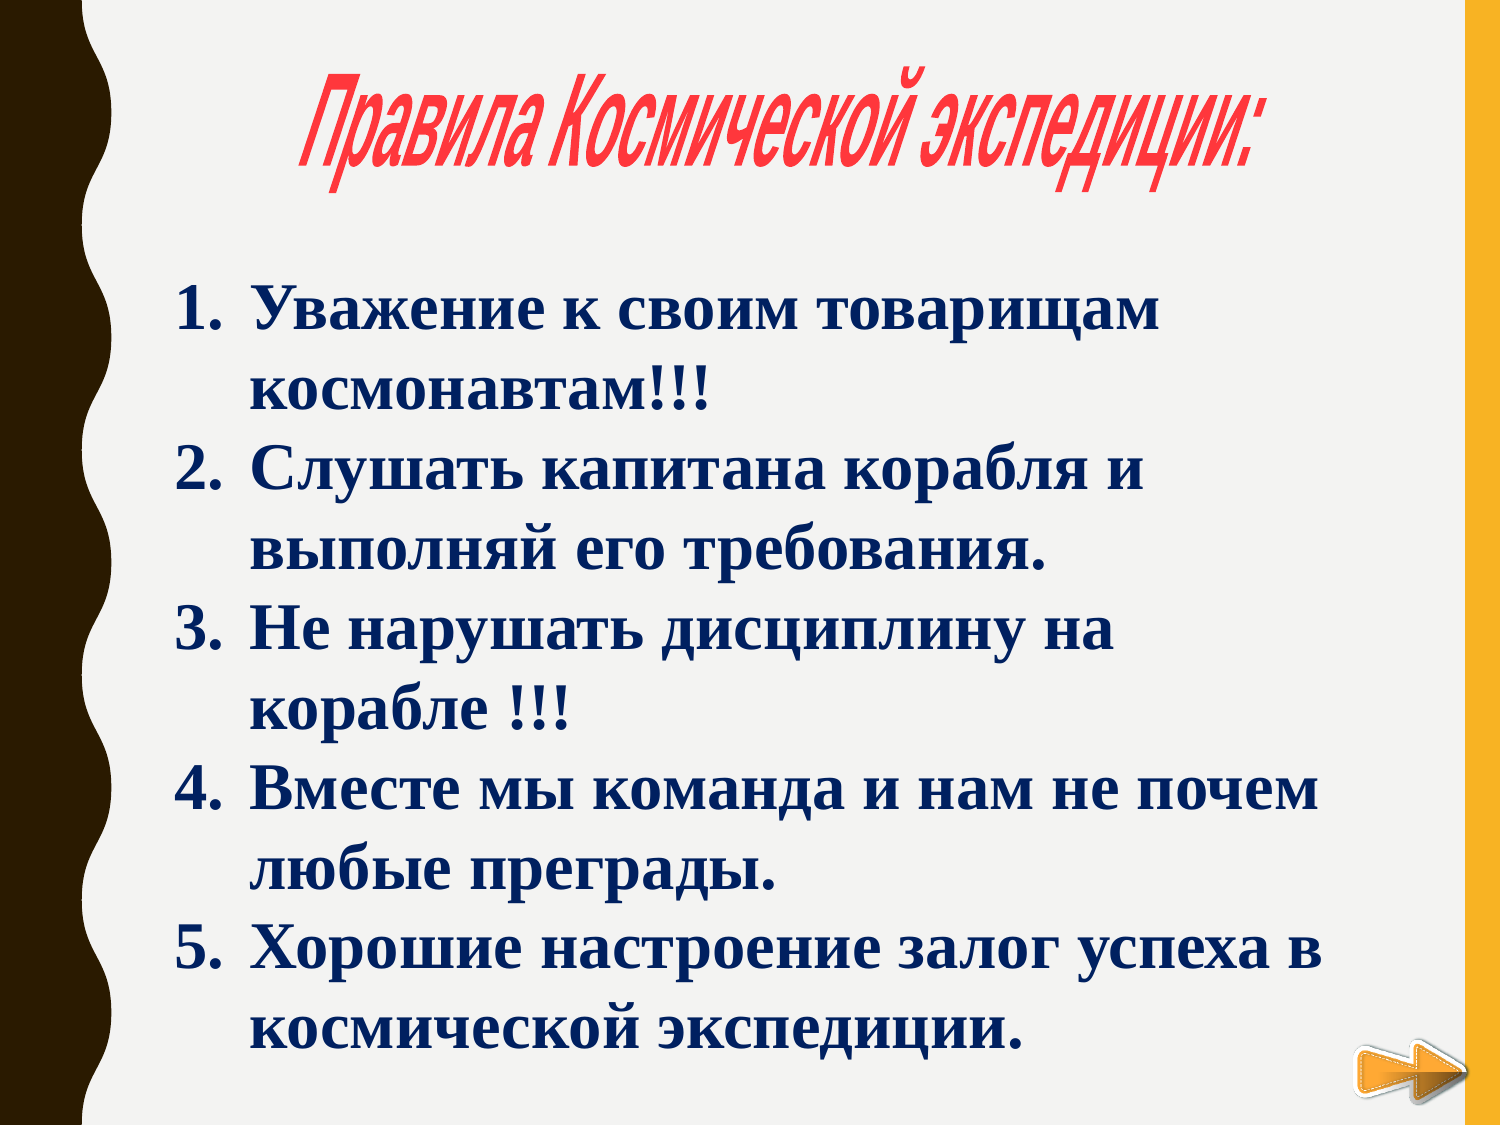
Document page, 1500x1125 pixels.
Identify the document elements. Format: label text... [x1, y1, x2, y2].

text_box Уважение к своим товарищам космонавтам!!! Слушать капитана корабля и выполняй его требования. Не нарушать дисциплину на корабле !!! Вместе мы команда и нам не почем любые преграды. Хорошие настроение залог успеха в космической экспедиции. [159, 255, 1435, 1070]
picture [1352, 1036, 1472, 1106]
